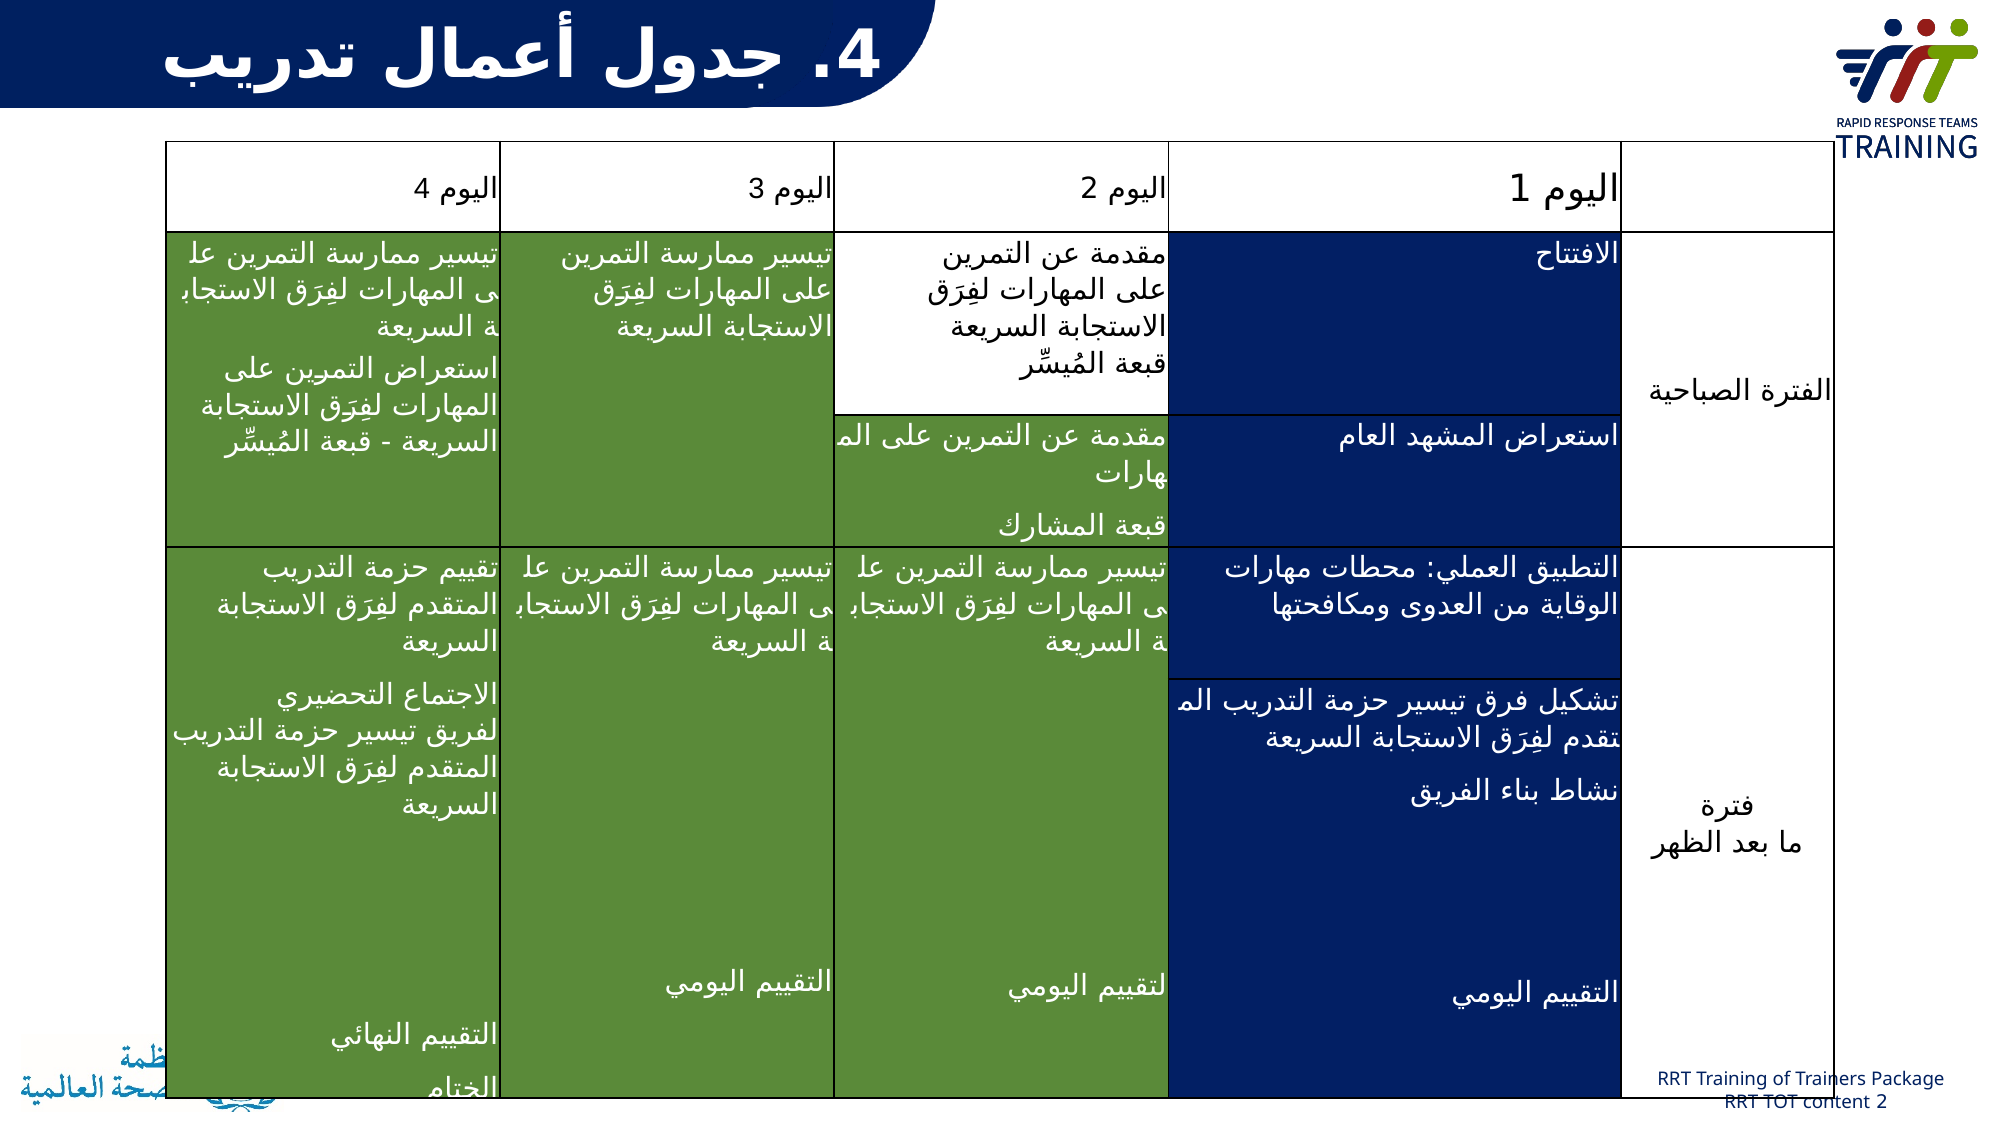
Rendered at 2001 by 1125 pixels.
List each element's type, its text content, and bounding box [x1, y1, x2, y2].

table_cell استعراض التمرين على المهارات لفِرَق الاستجابة السريعة - قبعة المُيسِّر [167, 347, 499, 546]
table_header اليوم 1 [1169, 142, 1620, 231]
table_header اليوم 4 [167, 142, 499, 231]
table_header اليوم 3 [501, 142, 833, 231]
picture [21, 1034, 284, 1112]
table_cell الفترة الصباحية [1622, 233, 1833, 546]
table_header [1622, 142, 1833, 231]
picture [0, 0, 936, 108]
table_cell الافتتاح [1169, 233, 1620, 414]
table_cell تشكيل فرق تيسير حزمة التدريب المتقدم لفِرَق الاستجابة السريعة نشاط بناء الفريق التقييم اليومي [1169, 680, 1620, 1097]
table_cell التطبيق العملي: محطات مهارات الوقاية من العدوى ومكافحتها [1169, 548, 1620, 678]
picture [1835, 19, 1978, 167]
table_header اليوم 2 [835, 142, 1168, 231]
table_cell تيسير ممارسة التمرين على المهارات لفِرَق الاستجابة السريعة لتقييم اليومي [835, 548, 1168, 1097]
table_cell استعراض المشهد العام [1169, 416, 1620, 546]
table_cell تقييم حزمة التدريب المتقدم لفِرَق الاستجابة السريعة الاجتماع التحضيري لفريق تيسير حزمة التدريب المتقدم لفِرَق الاستجابة السريعة التقييم النهائي الختام [167, 548, 499, 1097]
table_cell مقدمة عن التمرين على المهارات لفِرَق الاستجابة السريعة قبعة المُيسِّر [835, 233, 1168, 414]
table_cell مقدمة عن التمرين على المهارات قبعة المشارك [835, 416, 1168, 546]
text_box 4. جدول أعمال تدريب المُدربين [35, 3, 890, 179]
table_cell فترة ما بعد الظهر [1622, 548, 1833, 1097]
table_cell تيسير ممارسة التمرين على المهارات لفِرَق الاستجابة السريعة [167, 233, 499, 347]
table_cell تيسير ممارسة التمرين على المهارات لفِرَق الاستجابة السريعة [501, 233, 833, 546]
table_cell تيسير ممارسة التمرين على المهارات لفِرَق الاستجابة السريعة التقييم اليومي [501, 548, 833, 1097]
